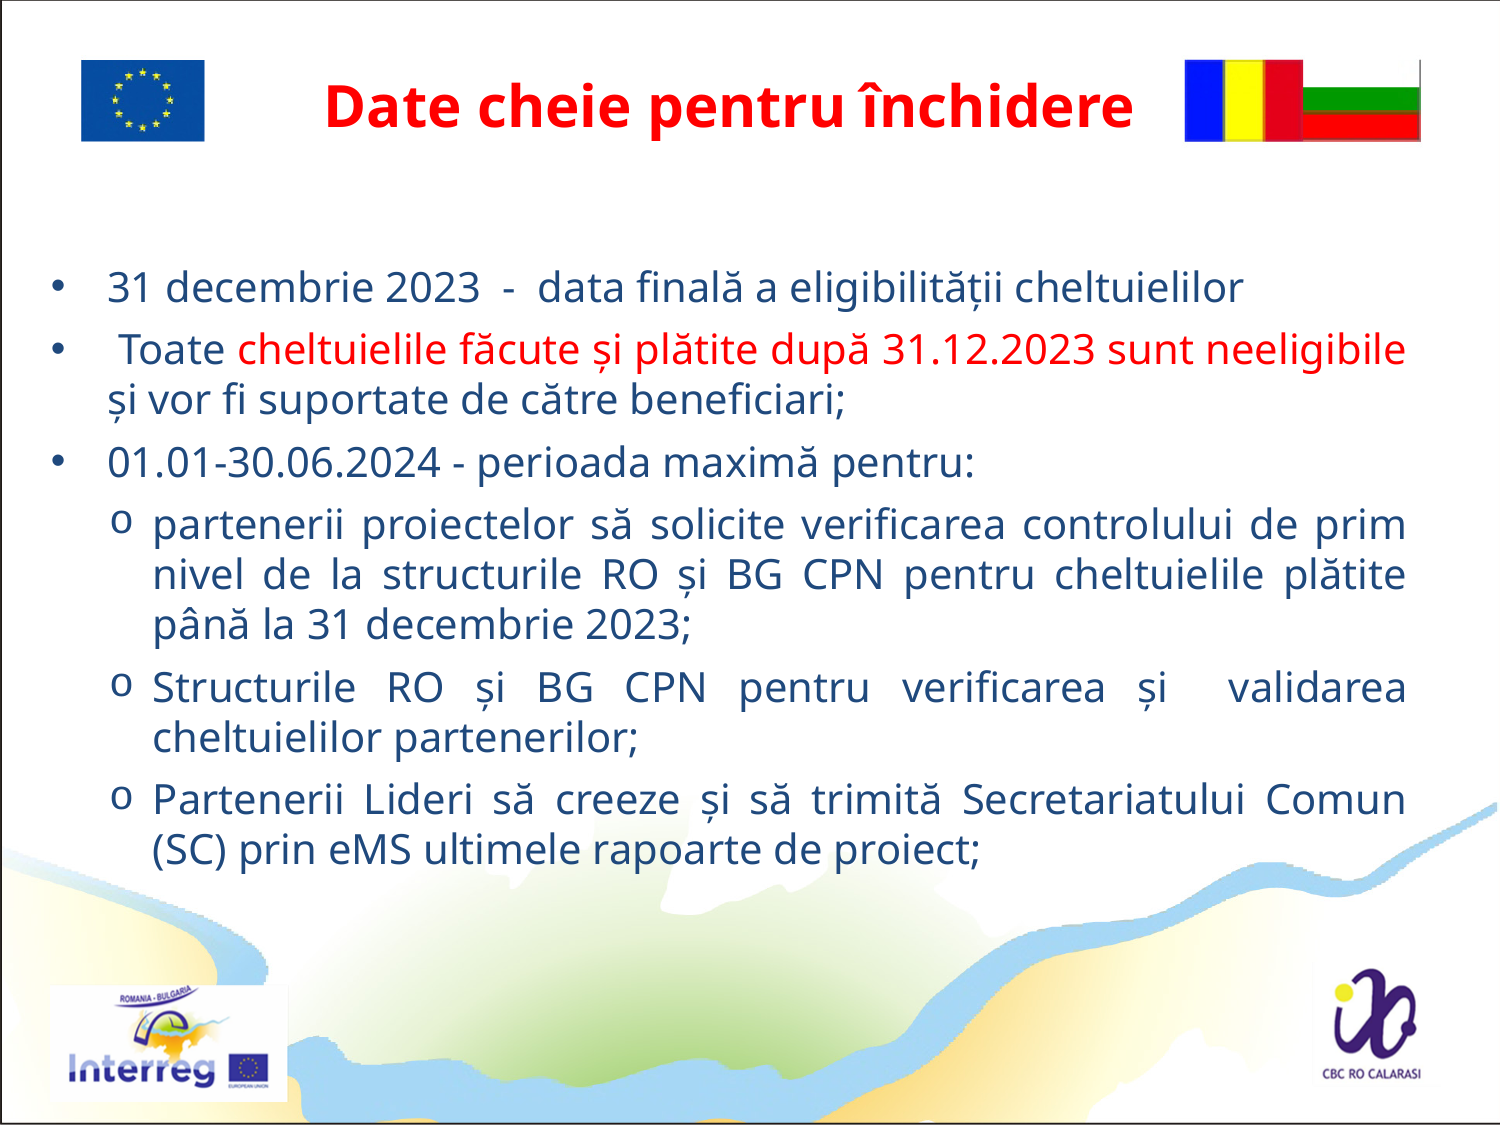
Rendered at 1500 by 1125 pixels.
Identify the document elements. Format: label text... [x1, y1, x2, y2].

title Date cheie pentru închidere [174, 37, 1285, 101]
picture [0, 0, 1500, 1125]
list 31 decembrie 2023 - data finală a eligibilității cheltuielilor Toate cheltuielile făcute și plătite după 31.12.2023 sunt neeligibile și vor fi suportate de către beneficiari; 01.01-30.06.2024 - perioada maximă pentru: partenerii proiectelor să solicite verificarea controlului de prim nivel de la structurile RO și BG CPN pentru cheltuielile plătite până la 31 decembrie 2023; Structurile RO și BG CPN pentru verificarea și validarea cheltuielilor partenerilor; Partenerii Lideri să creeze și să trimită Secretariatului Comun (SC) prin eMS ultimele rapoarte de proiect; [35, 190, 1424, 1125]
